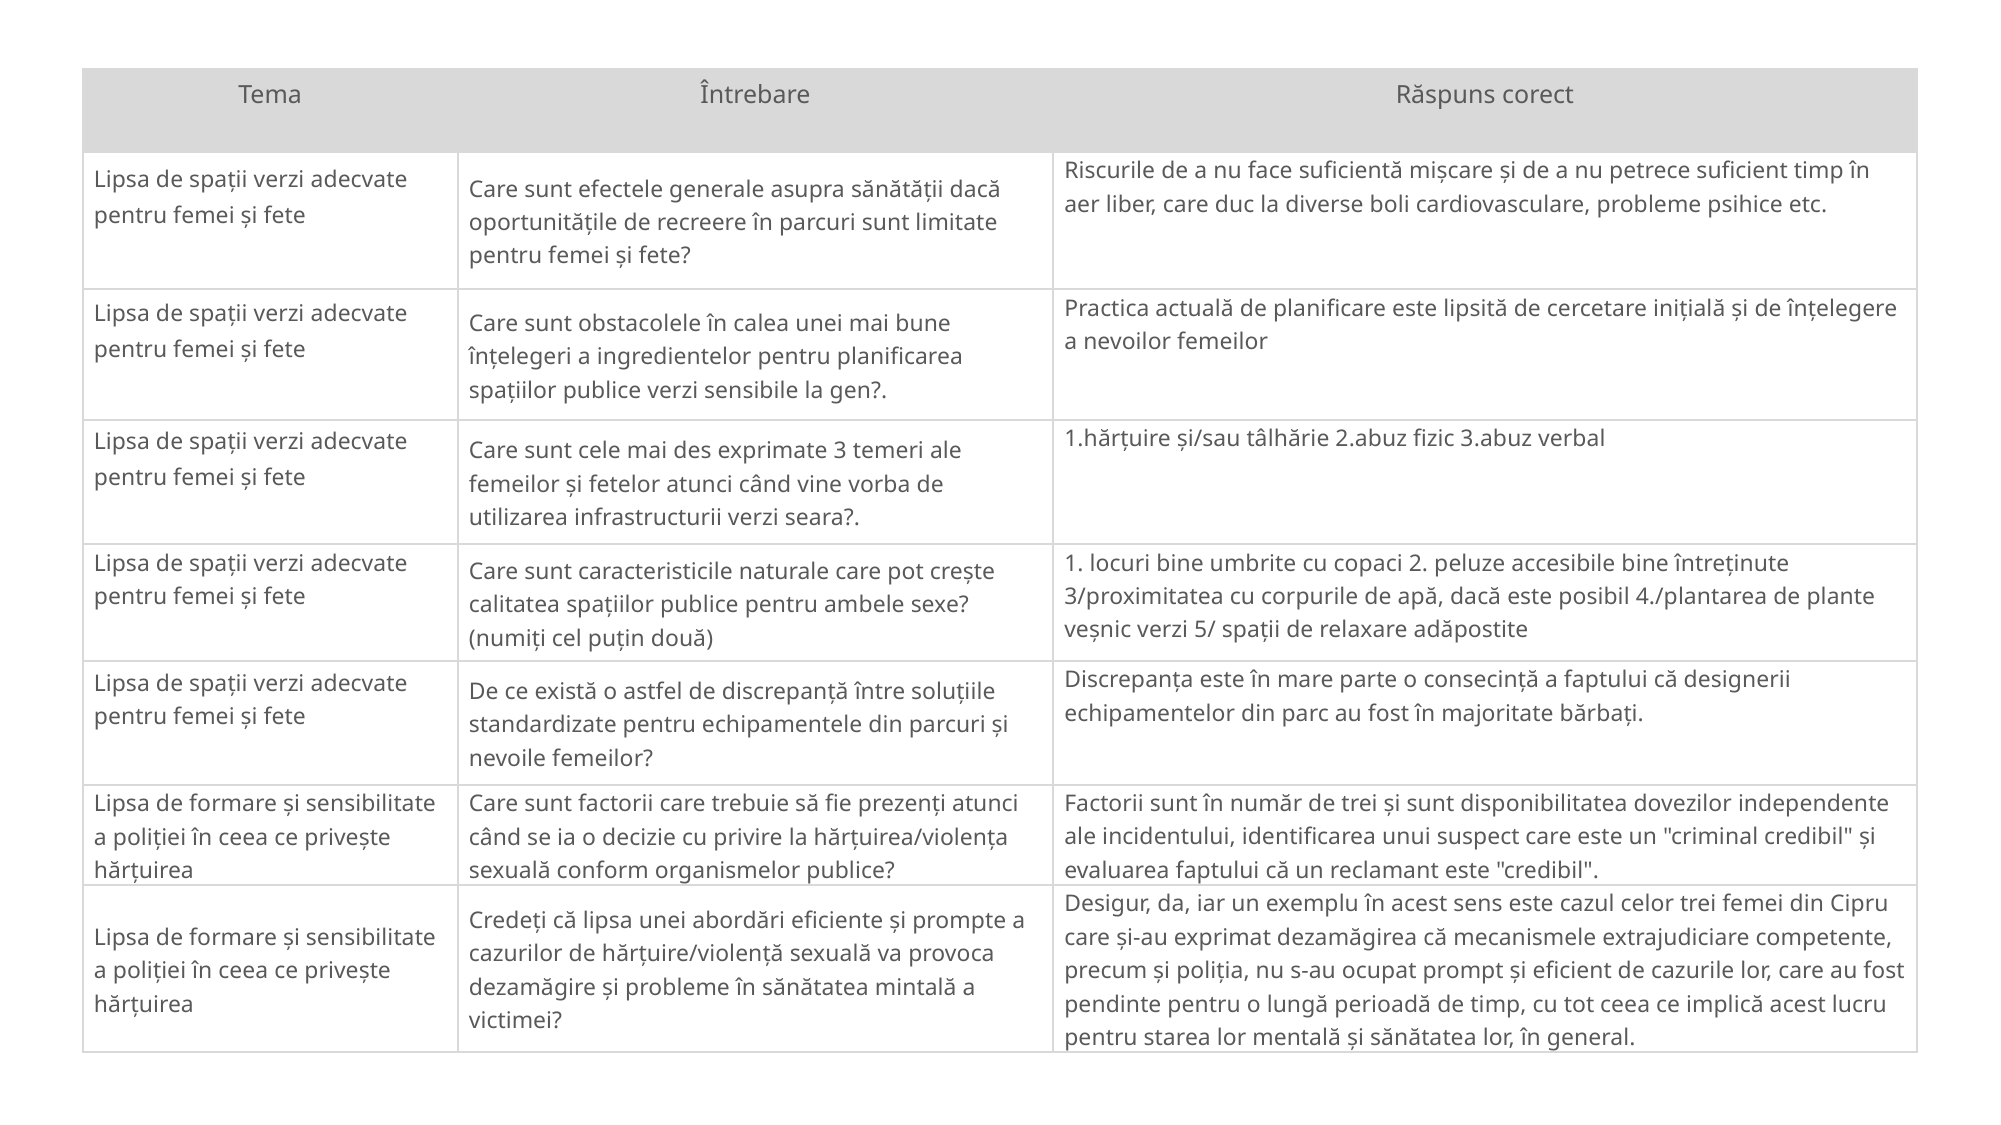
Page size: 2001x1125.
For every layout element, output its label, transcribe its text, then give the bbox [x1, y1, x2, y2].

table_cell Care sunt caracteristicile naturale care pot crește calitatea spațiilor publice pentru ambele sexe? (numiți cel puțin două) [459, 545, 1052, 660]
table_cell Practica actuală de planificare este lipsită de cercetare inițială și de înțelegere a nevoilor femeilor [1054, 290, 1916, 419]
table_header Răspuns corect [1054, 70, 1916, 151]
table_cell Discrepanța este în mare parte o consecință a faptului că designerii echipamentelor din parc au fost în majoritate bărbați. [1054, 662, 1916, 784]
table_cell De ce există o astfel de discrepanță între soluțiile standardizate pentru echipamentele din parcuri și nevoile femeilor? [459, 662, 1052, 784]
table_cell Lipsa de spații verzi adecvate pentru femei și fete [84, 662, 457, 784]
table_cell Riscurile de a nu face suficientă mișcare și de a nu petrece suficient timp în aer liber, care duc la diverse boli cardiovasculare, probleme psihice etc. [1054, 153, 1916, 288]
table_cell Factorii sunt în număr de trei și sunt disponibilitatea dovezilor independente ale incidentului, identificarea unui suspect care este un "criminal credibil" și evaluarea faptului că un reclamant este "credibil". [1054, 786, 1916, 884]
table_cell Lipsa de formare și sensibilitate a poliției în ceea ce privește hărțuirea [84, 886, 457, 1051]
table_cell Credeți că lipsa unei abordări eficiente și prompte a cazurilor de hărțuire/violență sexuală va provoca dezamăgire și probleme în sănătatea mintală a victimei? [459, 886, 1052, 1051]
table_cell Desigur, da, iar un exemplu în acest sens este cazul celor trei femei din Cipru care și-au exprimat dezamăgirea că mecanismele extrajudiciare competente, precum și poliția, nu s-au ocupat prompt și eficient de cazurile lor, care au fost pendinte pentru o lungă perioadă de timp, cu tot ceea ce implică acest lucru pentru starea lor mentală și sănătatea lor, în general. [1054, 886, 1916, 1051]
table_cell Lipsa de spații verzi adecvate pentru femei și fete [84, 290, 457, 419]
table_cell Lipsa de formare și sensibilitate a poliției în ceea ce privește hărțuirea [84, 786, 457, 884]
table_cell Lipsa de spații verzi adecvate pentru femei și fete [84, 421, 457, 543]
table_cell Lipsa de spații verzi adecvate pentru femei și fete [84, 545, 457, 660]
table_cell 1. locuri bine umbrite cu copaci 2. peluze accesibile bine întreținute 3/proximitatea cu corpurile de apă, dacă este posibil 4./plantarea de plante veșnic verzi 5/ spații de relaxare adăpostite [1054, 545, 1916, 660]
table_cell Care sunt cele mai des exprimate 3 temeri ale femeilor și fetelor atunci când vine vorba de utilizarea infrastructurii verzi seara?. [459, 421, 1052, 543]
table_cell Care sunt obstacolele în calea unei mai bune înțelegeri a ingredientelor pentru planificarea spațiilor publice verzi sensibile la gen?. [459, 290, 1052, 419]
table_cell Care sunt efectele generale asupra sănătății dacă oportunitățile de recreere în parcuri sunt limitate pentru femei și fete? [459, 153, 1052, 288]
table_header Tema [84, 70, 457, 151]
table_cell Care sunt factorii care trebuie să fie prezenți atunci când se ia o decizie cu privire la hărțuirea/violența sexuală conform organismelor publice? [459, 786, 1052, 884]
table_header Întrebare [459, 70, 1052, 151]
table_cell 1.hărțuire și/sau tâlhărie 2.abuz fizic 3.abuz verbal [1054, 421, 1916, 543]
table_cell Lipsa de spații verzi adecvate pentru femei și fete [84, 153, 457, 288]
